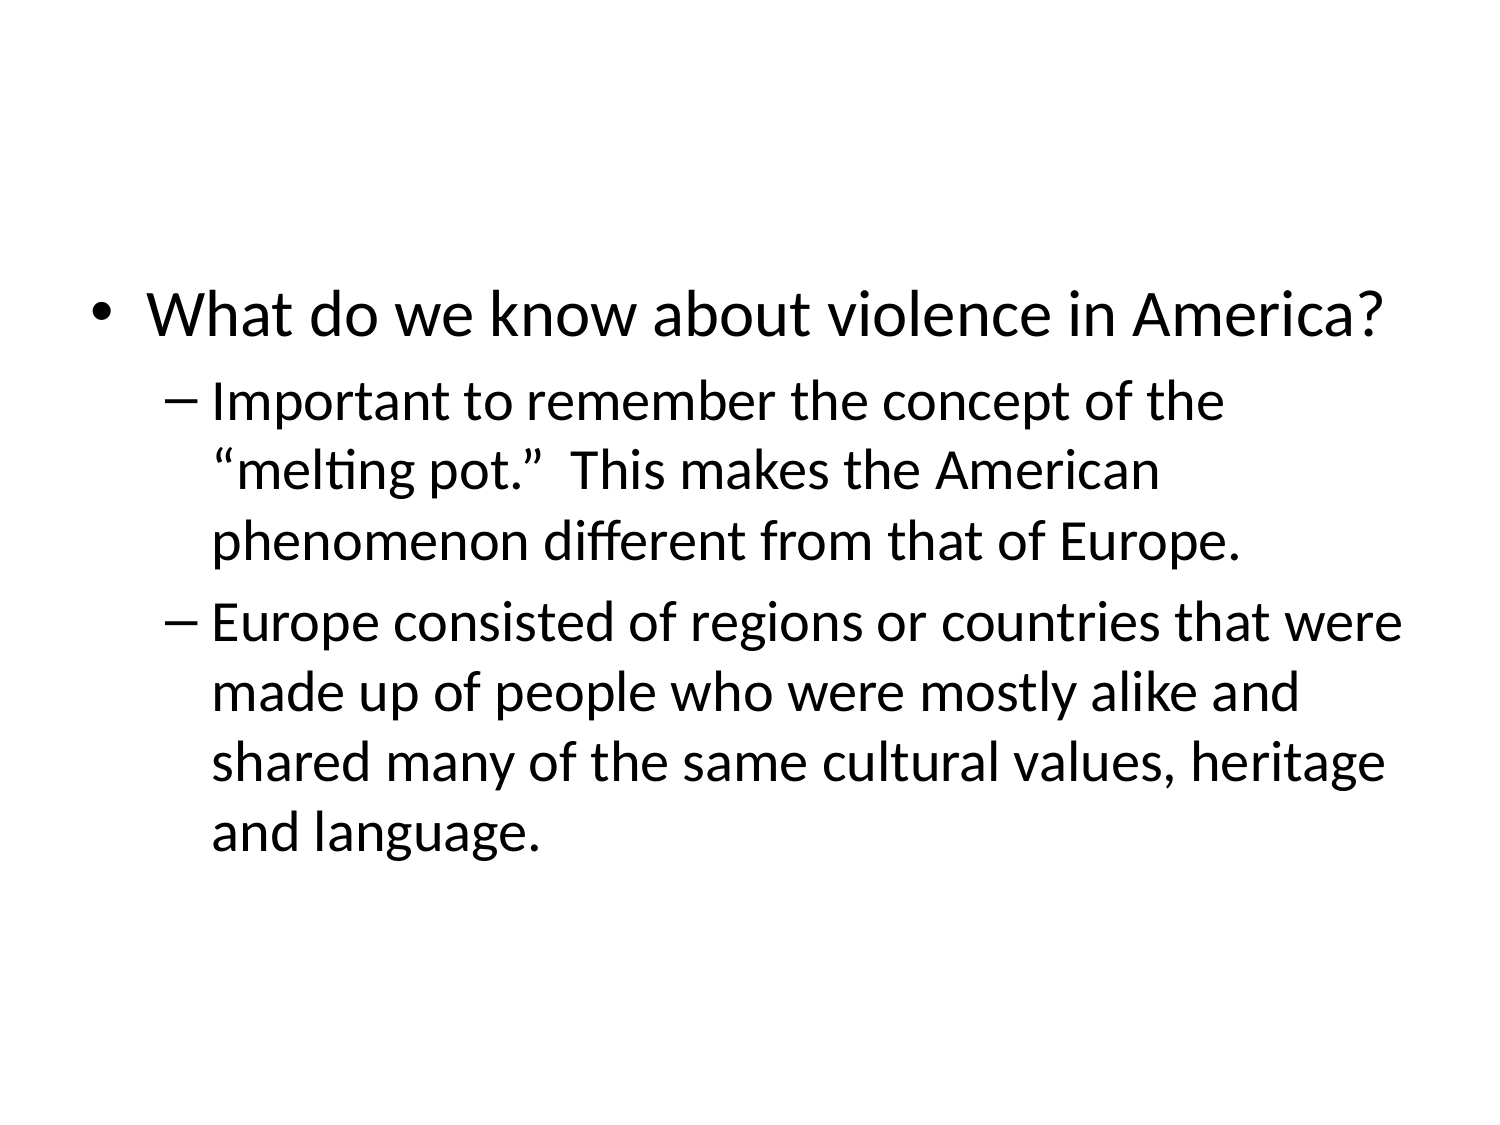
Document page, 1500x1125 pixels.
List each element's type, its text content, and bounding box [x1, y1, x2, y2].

list What do we know about violence in America? Important to remember the concept of the “melting pot.” This makes the American phenomenon different from that of Europe. Europe consisted of regions or countries that were made up of people who were mostly alike and shared many of the same cultural values, heritage and language. [75, 262, 1425, 1005]
